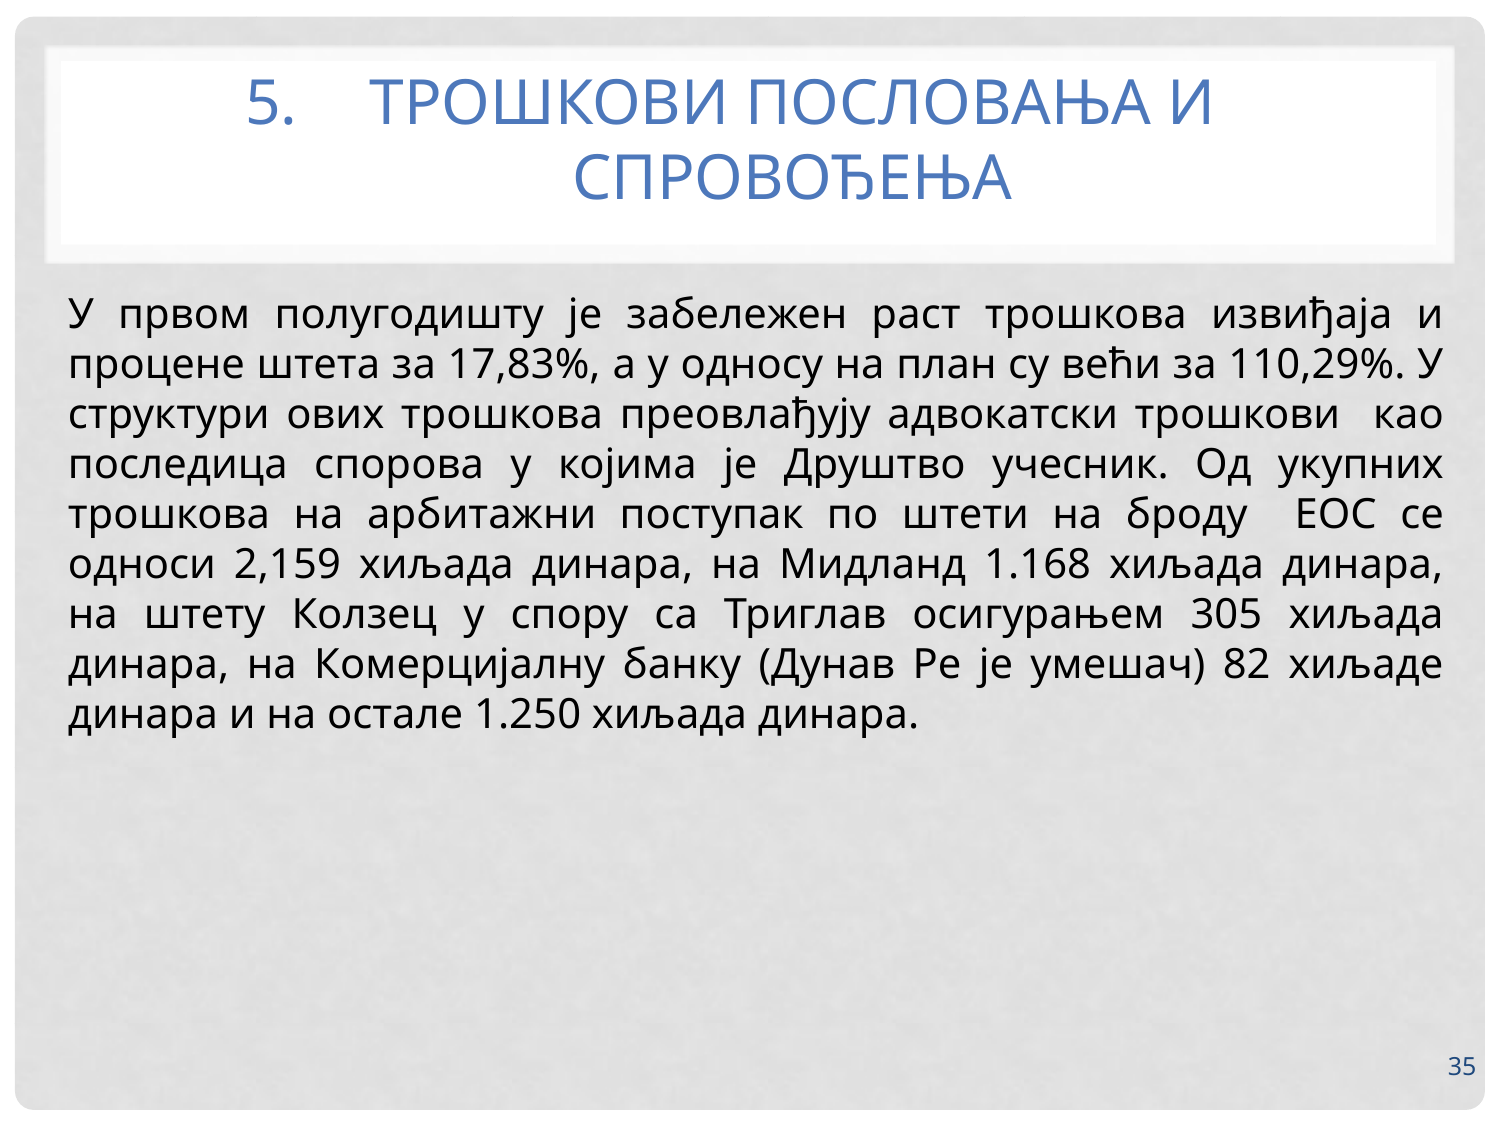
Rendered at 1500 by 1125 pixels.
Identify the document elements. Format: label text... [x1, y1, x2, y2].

slide_number 35 [1401, 1035, 1492, 1100]
text_box У првом полугодишту је забележен раст трошкова извиђаја и процене штета за 17,83%, а у односу на план су већи за 110,29%. У структури ових трошкова преовлађују адвокатски трошкови као последица спорова у којима је Друштво учесник. Од укупних трошкова на арбитажни поступак по штети на броду ЕОС се односи 2,159 хиљада динара, на Мидланд 1.168 хиљада динара, на штету Колзец у спору са Триглав осигурањем 305 хиљада динара, на Комерцијалну банку (Дунав Ре је умешач) 82 хиљаде динара и на остале 1.250 хиљада динара. [53, 278, 1459, 744]
title 5. ТРОШКОВИ ПОСЛОВАЊА И СПРОВОЂЕЊА [53, 54, 1424, 220]
